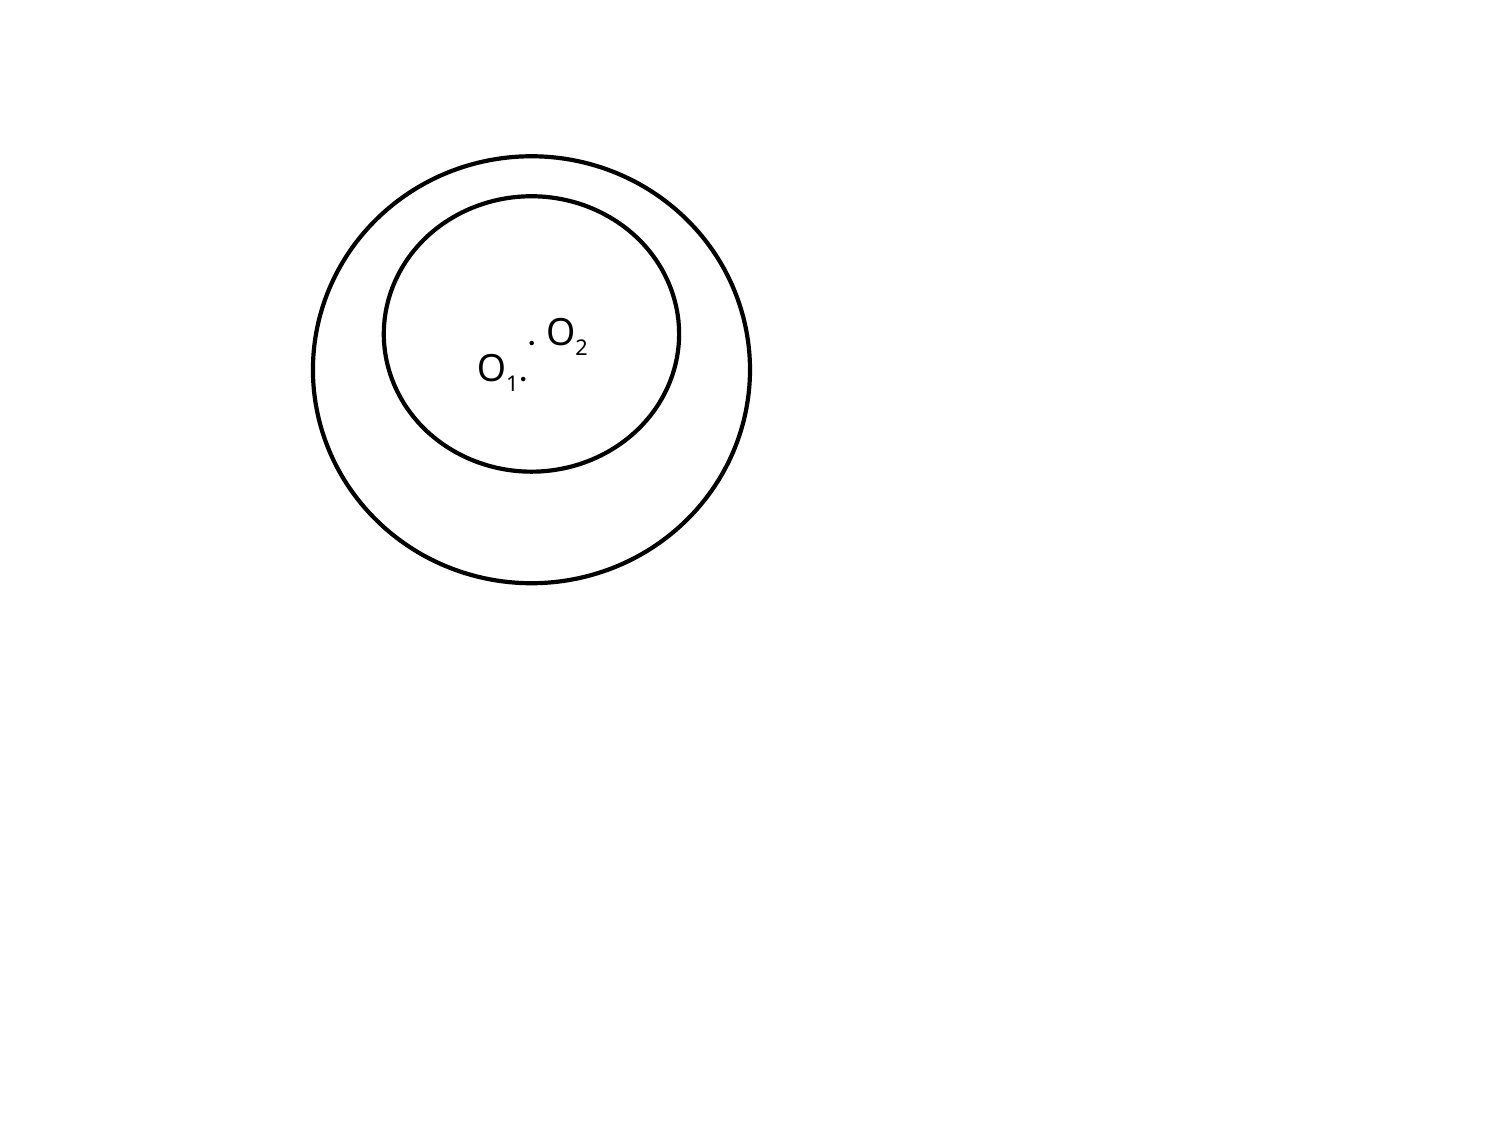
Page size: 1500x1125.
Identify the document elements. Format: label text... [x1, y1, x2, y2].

text_box . O2 [381, 194, 682, 474]
text_box O1. [310, 154, 753, 586]
